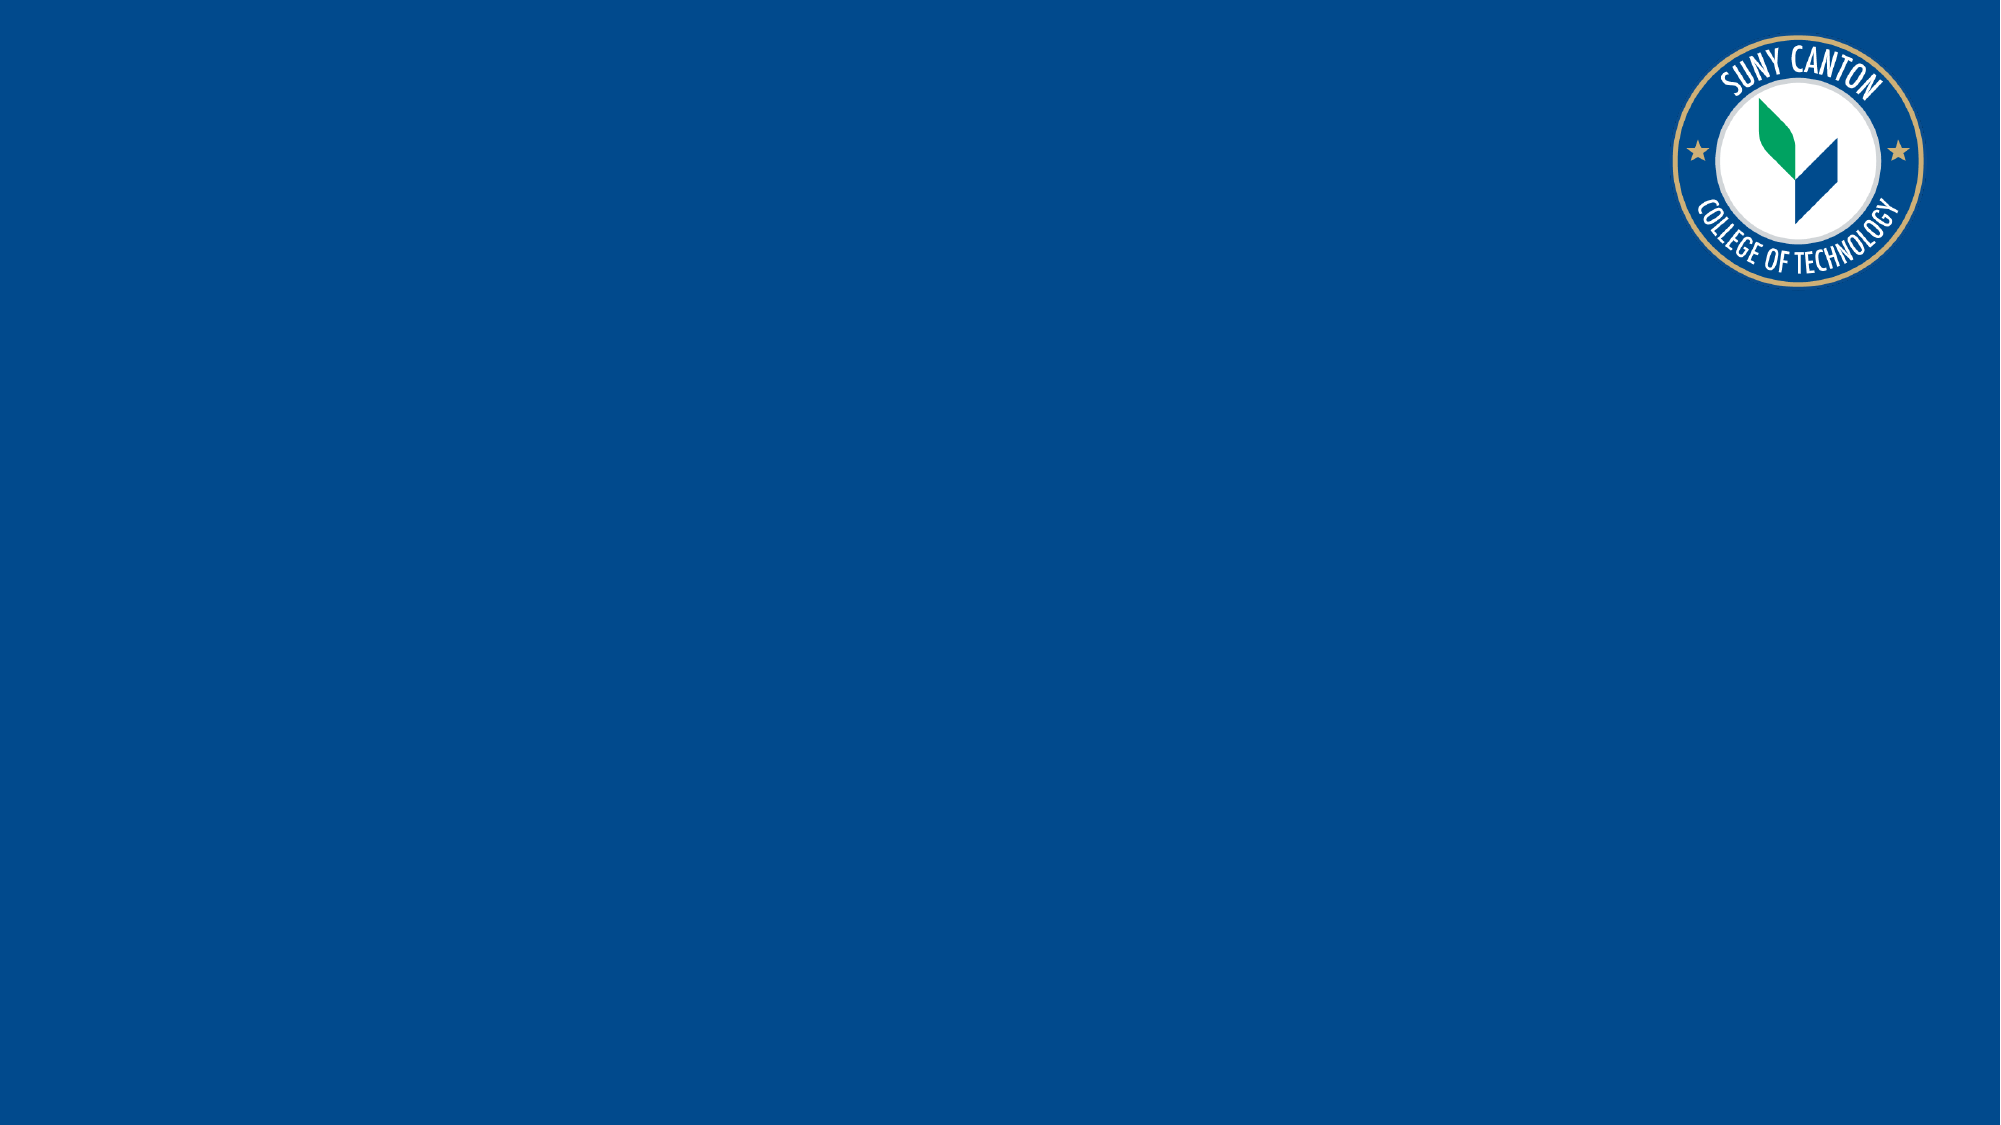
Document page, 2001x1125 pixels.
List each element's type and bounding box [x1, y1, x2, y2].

picture [1656, 22, 1940, 300]
